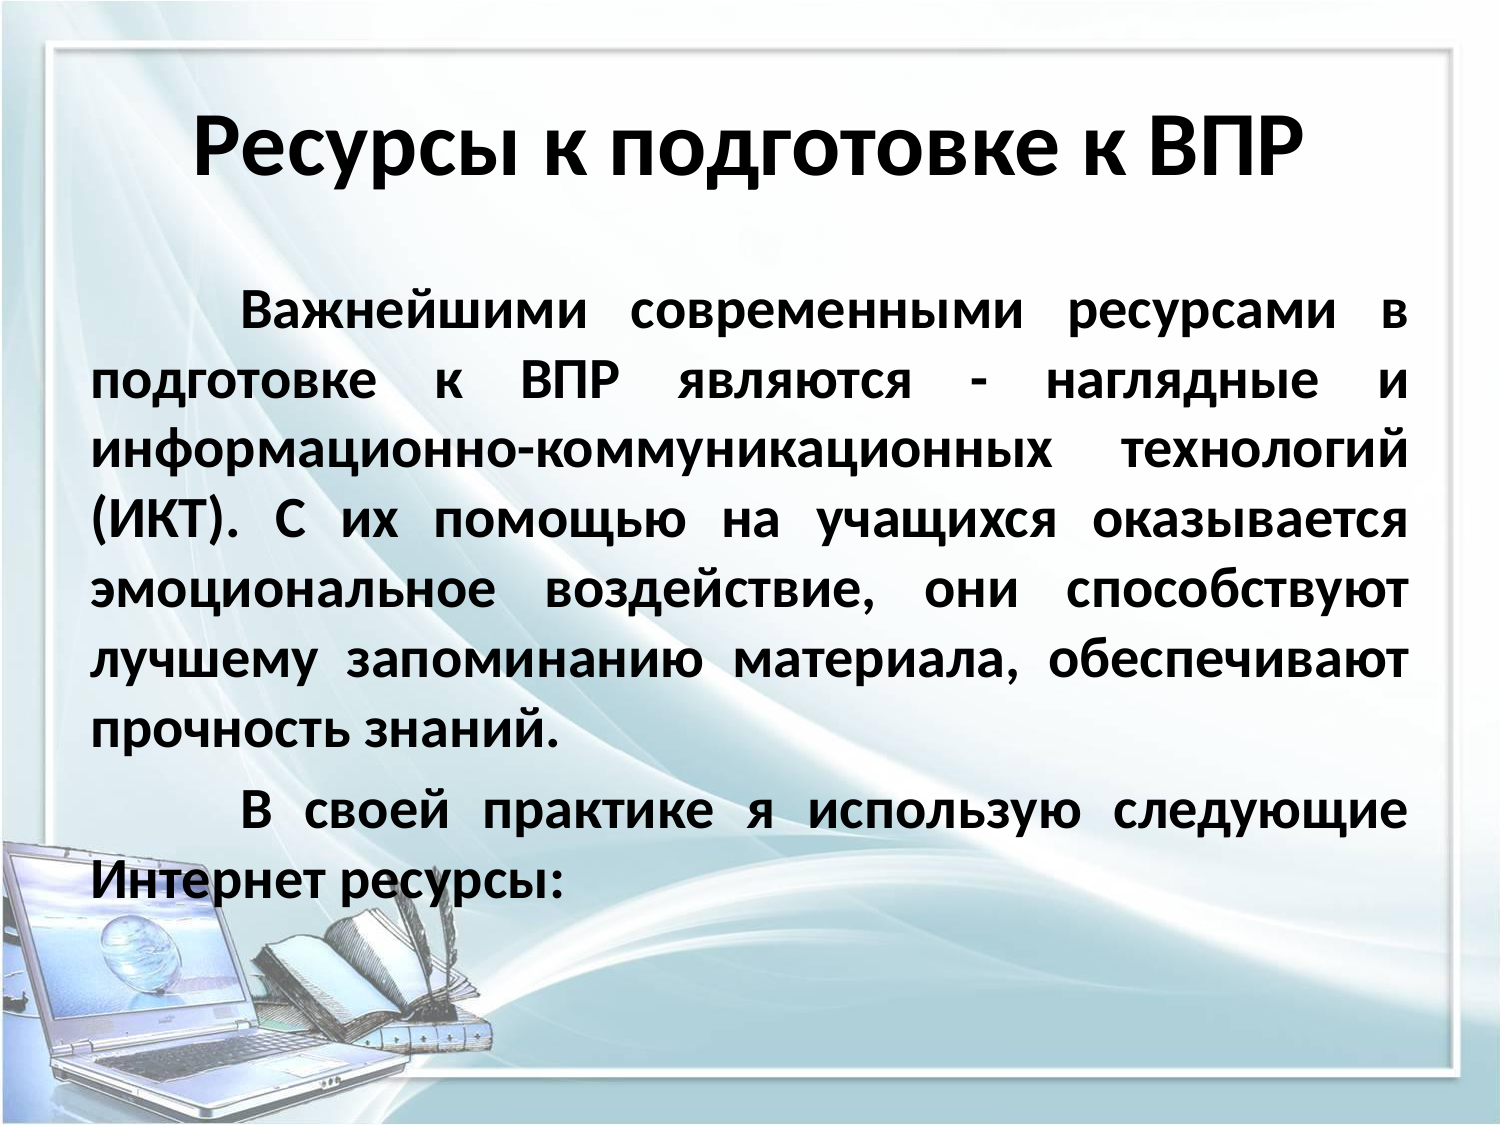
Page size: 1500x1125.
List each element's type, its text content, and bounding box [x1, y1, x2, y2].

title Ресурсы к подготовке к ВПР [75, 45, 1425, 233]
list Важнейшими современными ресурсами в подготовке к ВПР являются - наглядные и информационно-коммуникационных технологий (ИКТ). С их помощью на учащихся оказывается эмоциональное воздействие, они способствуют лучшему запоминанию материала, обеспечивают прочность знаний. В своей практике я использую следующие Интернет ресурсы: [75, 262, 1425, 1005]
picture [0, 0, 1500, 1125]
